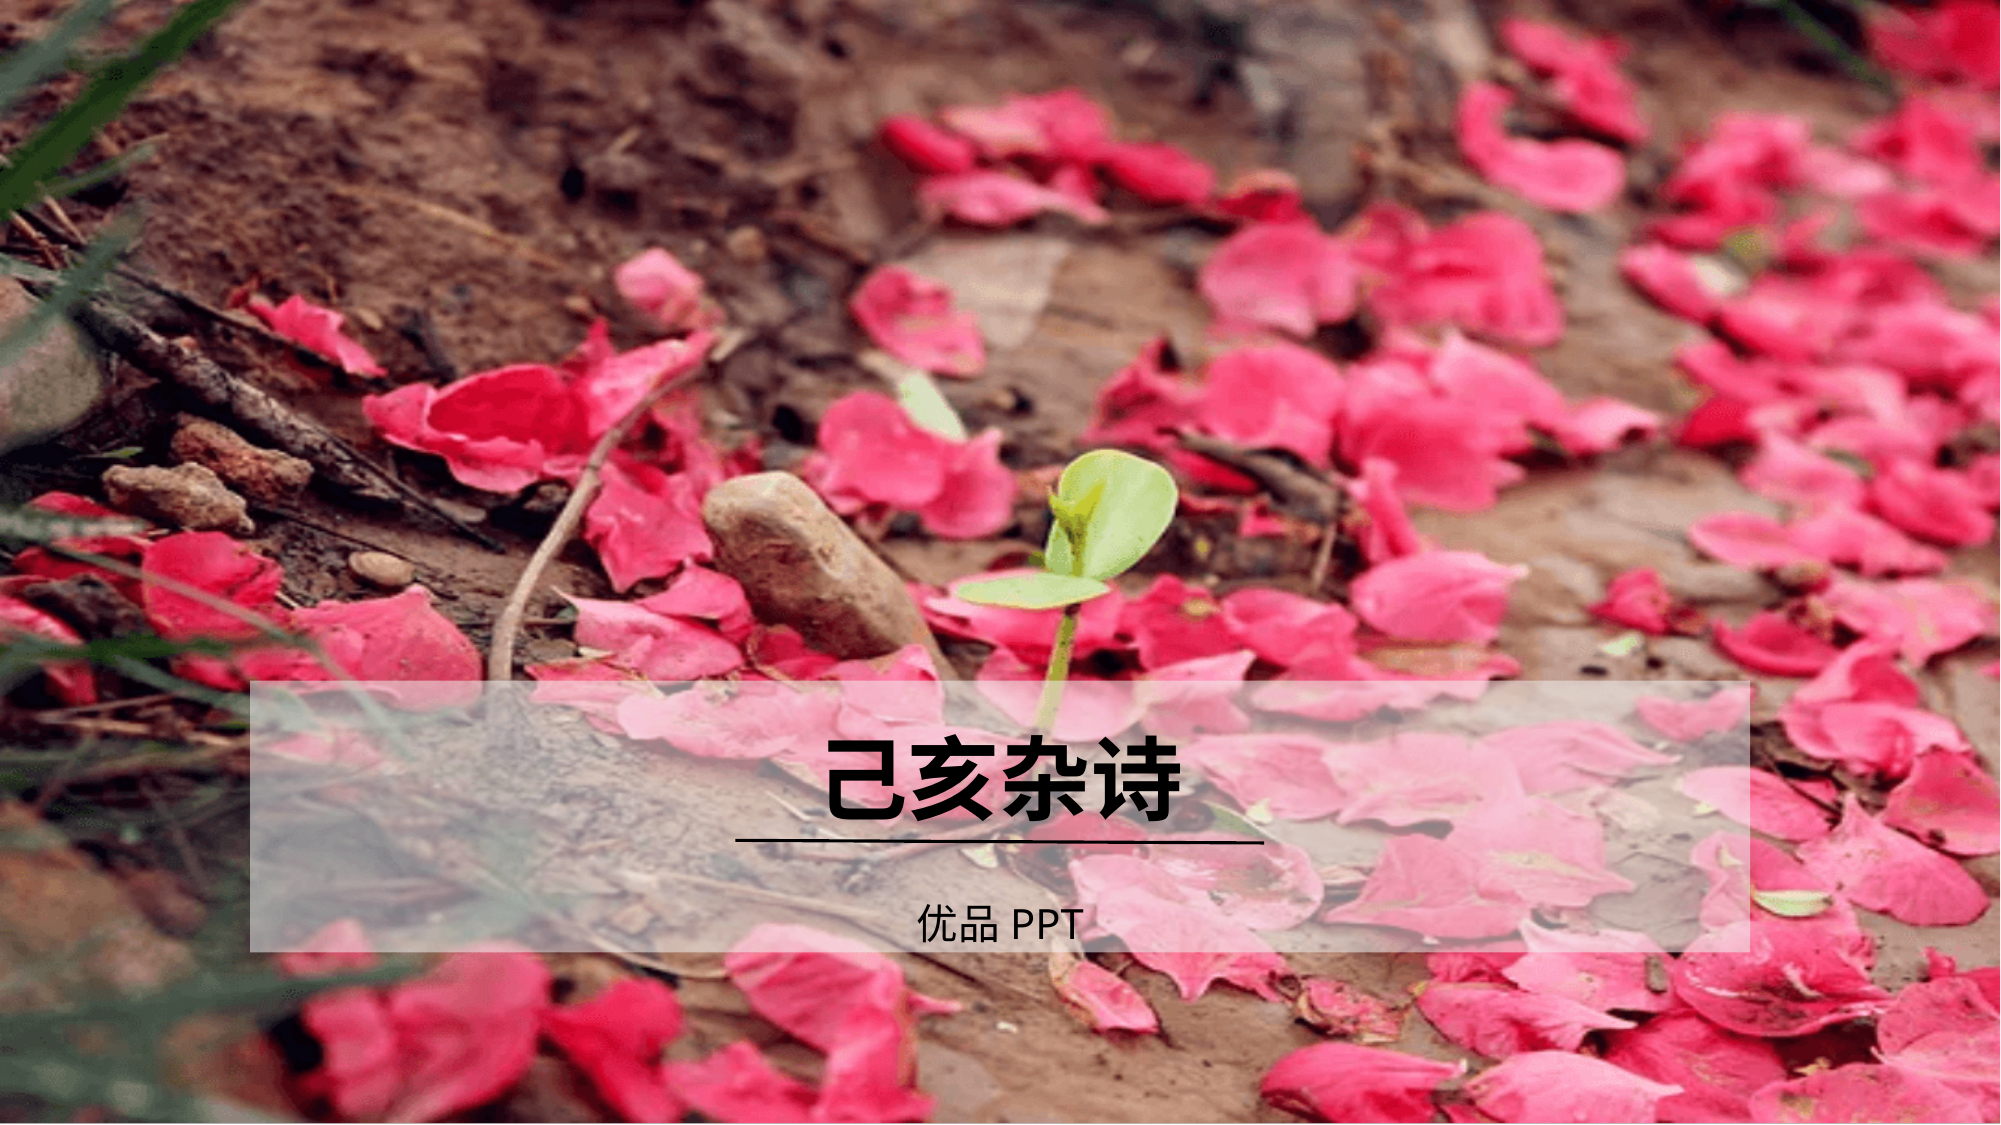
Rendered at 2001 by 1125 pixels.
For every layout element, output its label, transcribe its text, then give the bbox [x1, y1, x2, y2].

text_box 优品PPT [250, 885, 1751, 956]
text_box [249, 680, 1751, 953]
text_box 己亥杂诗 [641, 714, 1358, 839]
picture [0, 0, 2001, 1125]
